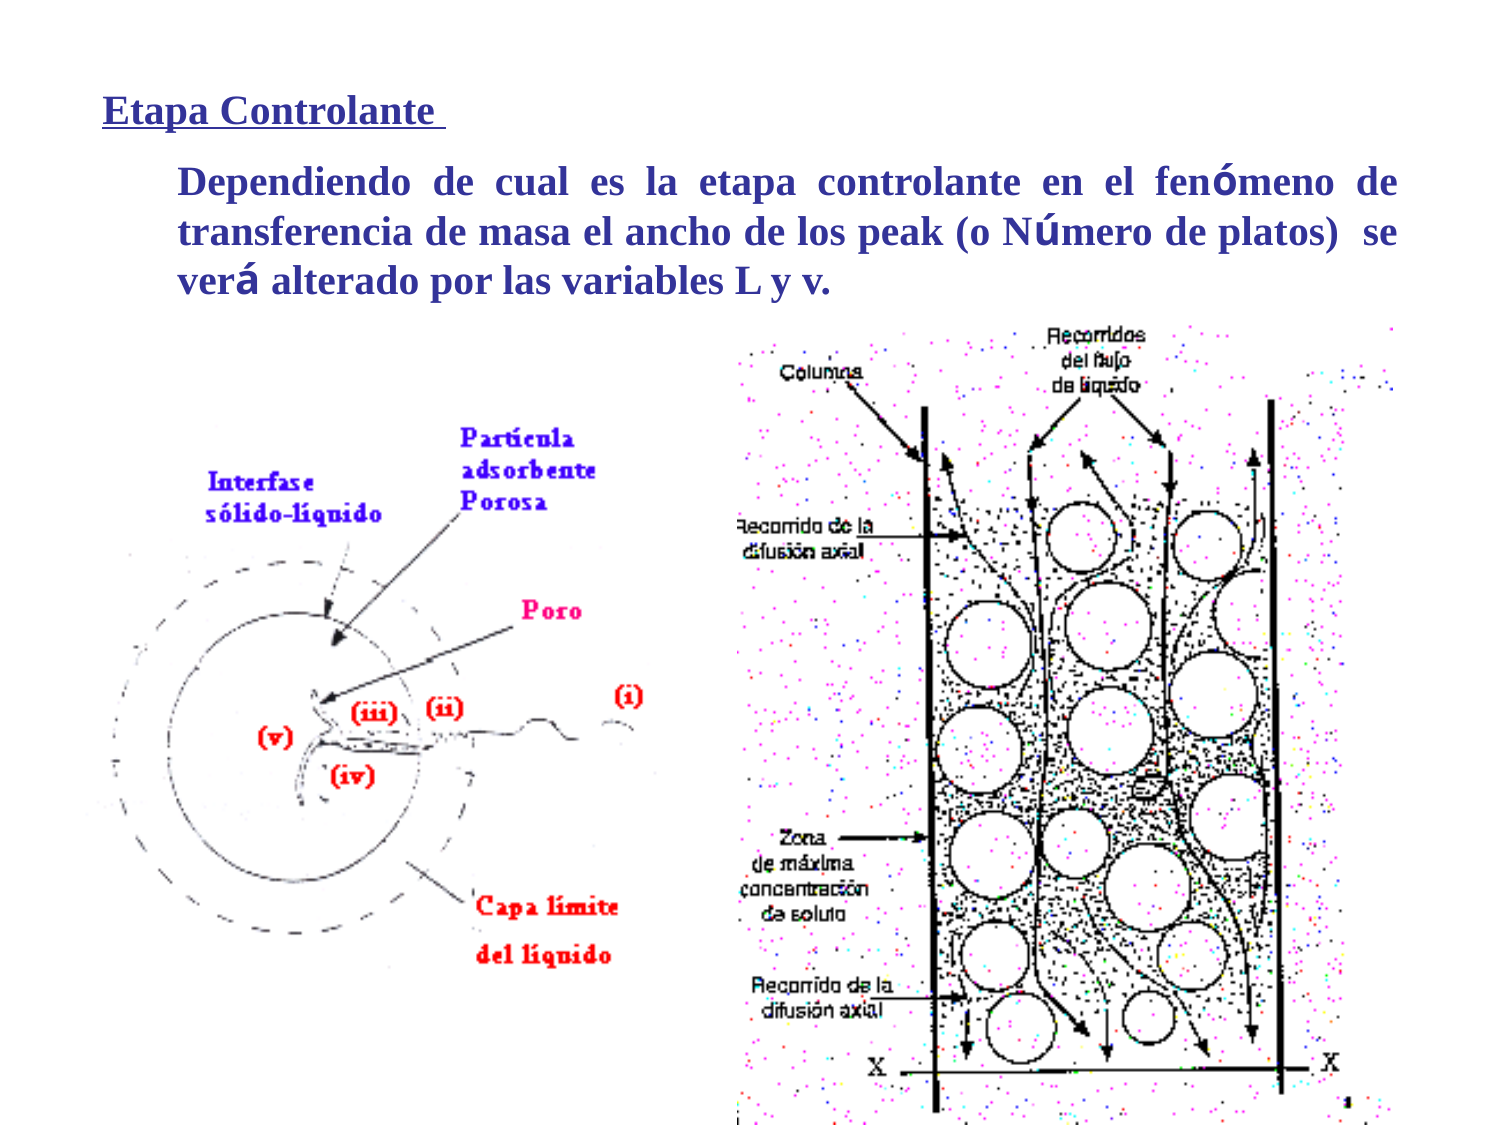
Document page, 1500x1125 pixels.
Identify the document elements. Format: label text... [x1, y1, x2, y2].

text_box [737, 324, 1393, 1125]
text_box Etapa Controlante Dependiendo de cual es la etapa controlante en el fenómeno de transferencia de masa el ancho de los peak (o Número de platos) se verá alterado por las variables L y v. [87, 75, 1413, 311]
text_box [74, 387, 676, 1003]
